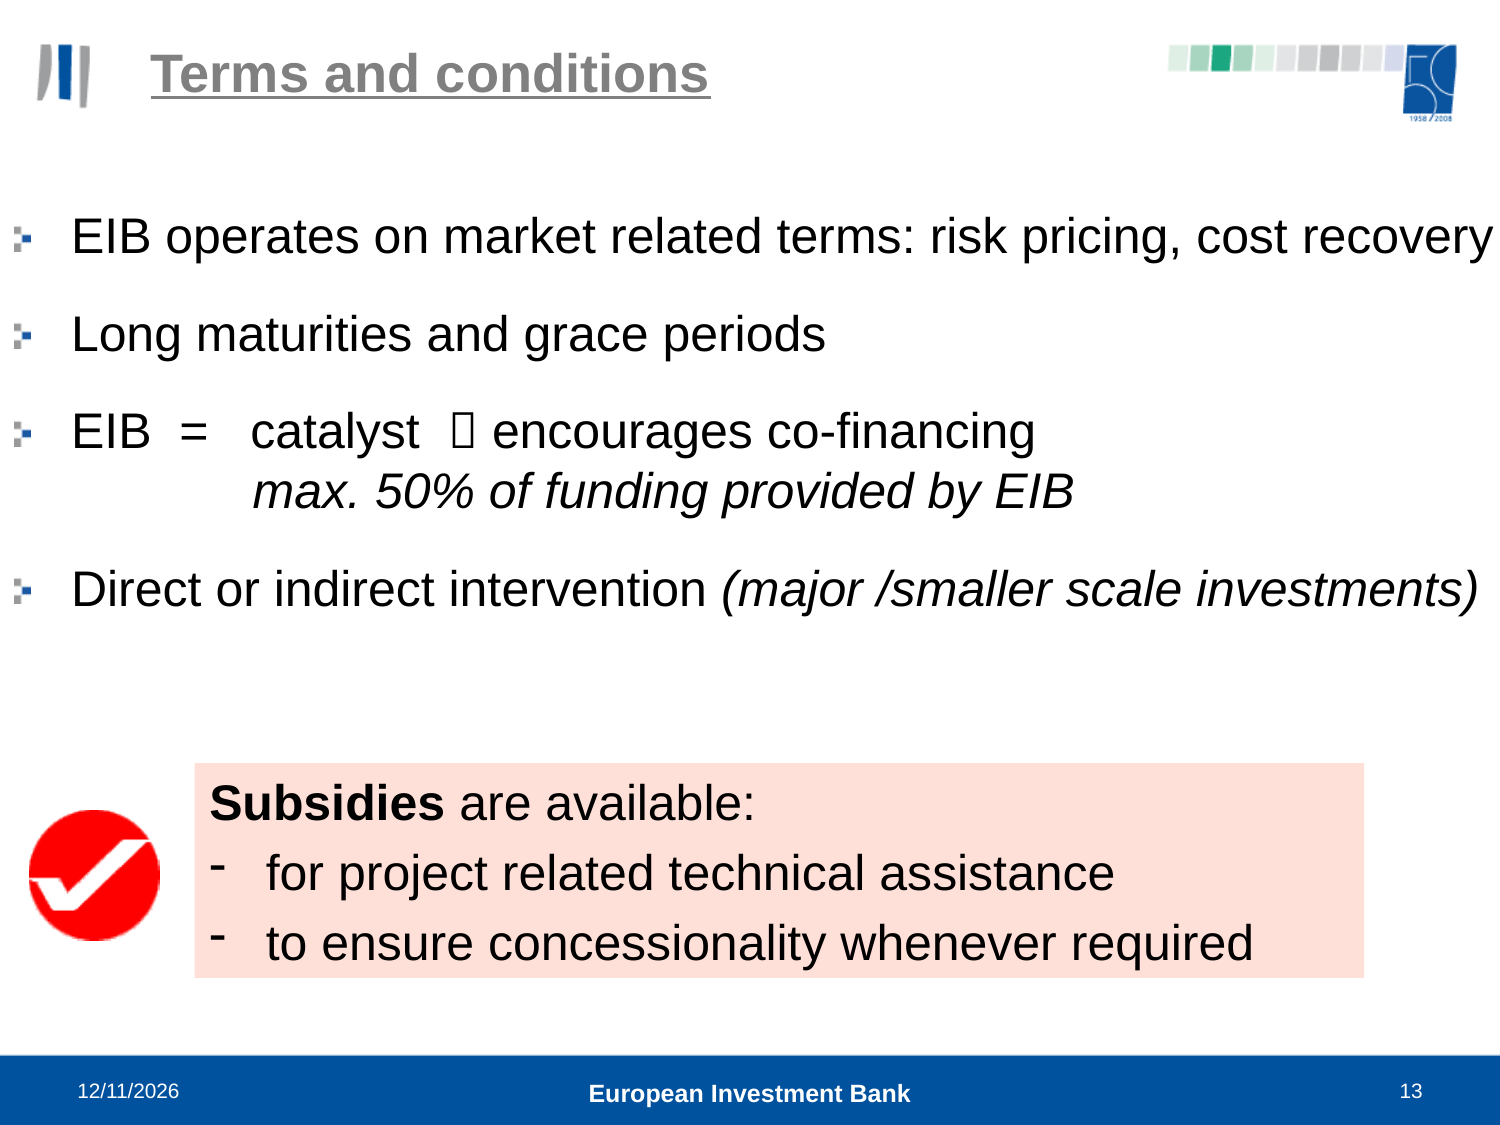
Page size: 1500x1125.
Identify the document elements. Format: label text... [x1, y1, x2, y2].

text_box EIB operates on market related terms: risk pricing, cost recovery Long maturities and grace periods EIB = catalyst  encourages co-financing max. 50% of funding provided by EIB Direct or indirect intervention (major /smaller scale investments) [0, 196, 1500, 624]
picture [14, 568, 31, 604]
footer European Investment Bank [229, 1070, 1271, 1125]
text_box Subsidies are available: for project related technical assistance to ensure concessionality whenever required [194, 763, 1365, 978]
picture [14, 216, 31, 252]
picture [0, 624, 1500, 1125]
picture [14, 313, 31, 349]
list [176, 624, 1382, 987]
picture [0, 0, 1500, 196]
slide_number 13 [1274, 1070, 1438, 1125]
title Terms and conditions [135, 30, 1318, 150]
picture [14, 411, 31, 447]
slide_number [62, 1070, 226, 1125]
